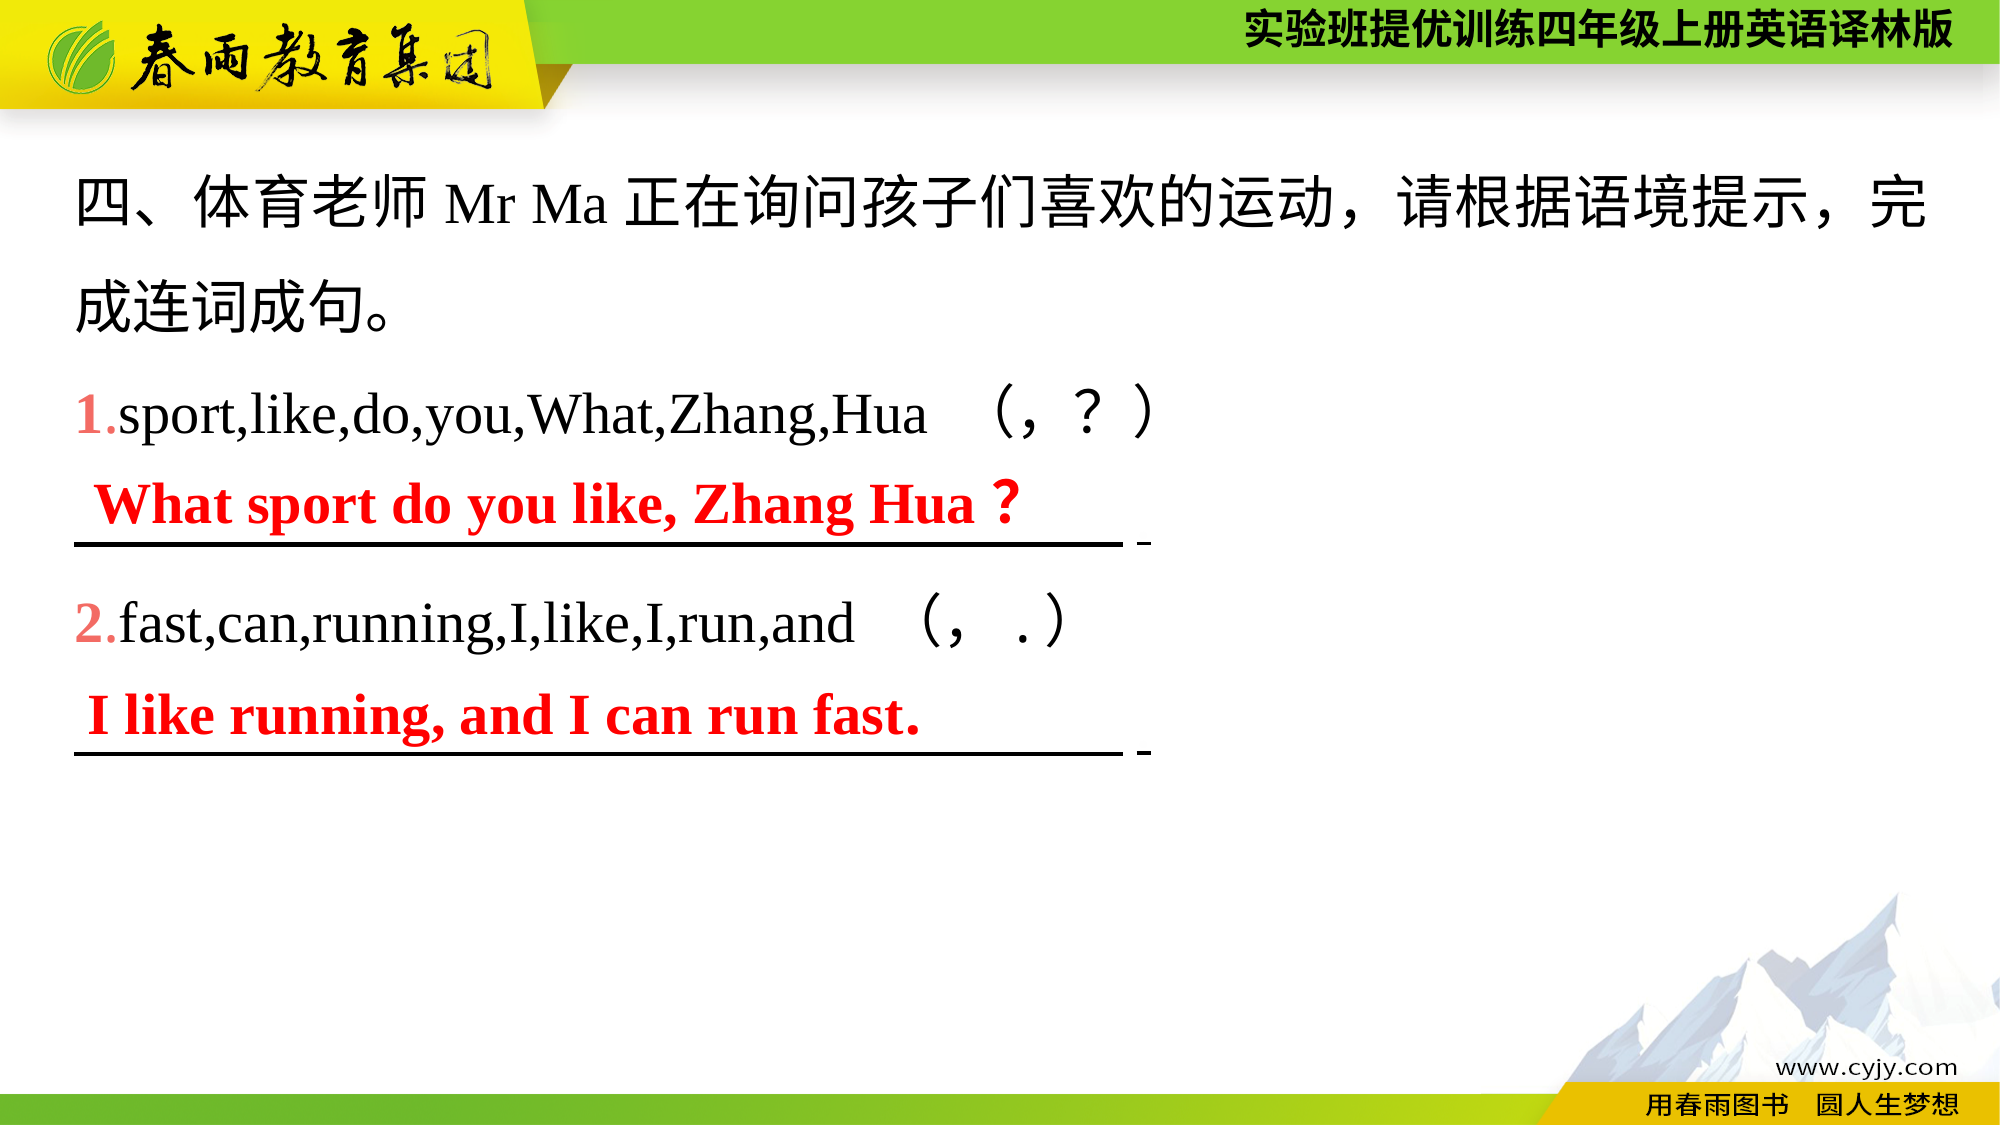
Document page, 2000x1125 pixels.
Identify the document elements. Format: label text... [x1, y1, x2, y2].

picture [0, 0, 2000, 1125]
text_box What sport do you like, Zhang Hua？ [78, 422, 1083, 543]
list 四、体育老师Mr Ma正在询问孩子们喜欢的运动，请根据语境提示，完成连词成句。 1.sport,like,do,you,What,Zhang,Hua （，？） . 2.fast,can,running,I,like,I,run,and （，.） . [59, 122, 1944, 774]
text_box I like running, and I can run fast. [72, 633, 988, 754]
